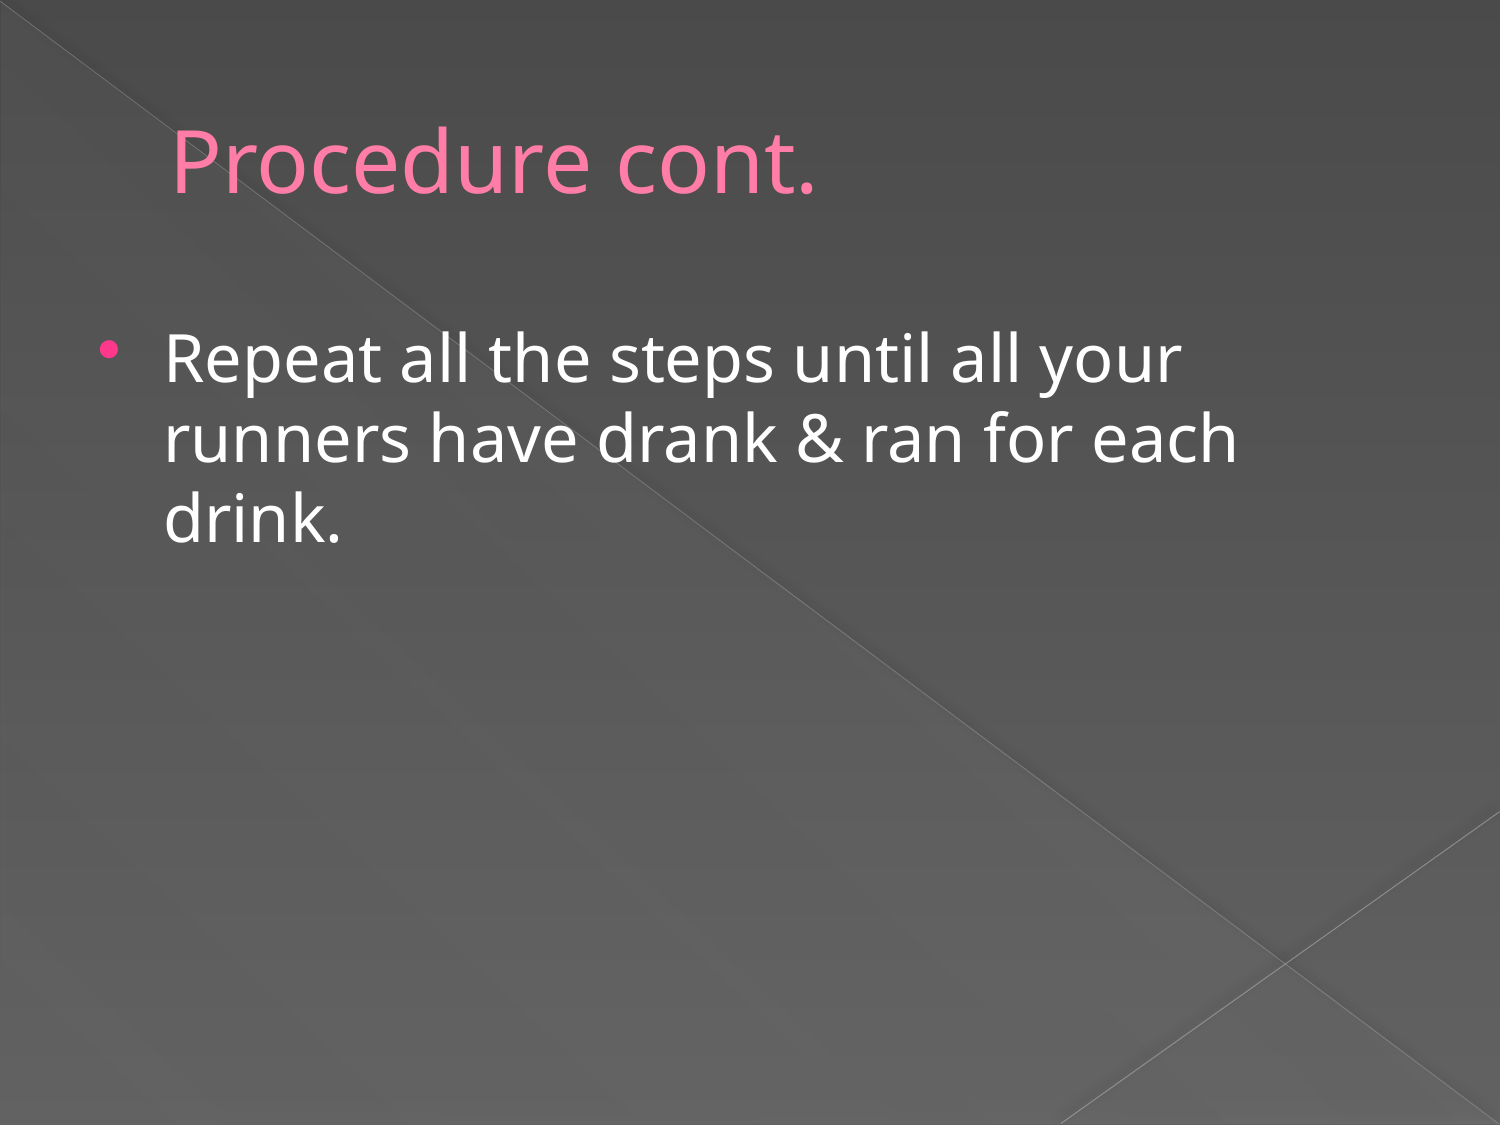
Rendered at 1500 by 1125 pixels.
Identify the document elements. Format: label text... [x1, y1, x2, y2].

list Repeat all the steps until all your runners have drank & ran for each drink. [75, 308, 1425, 1059]
title Procedure cont. [75, 43, 1425, 274]
